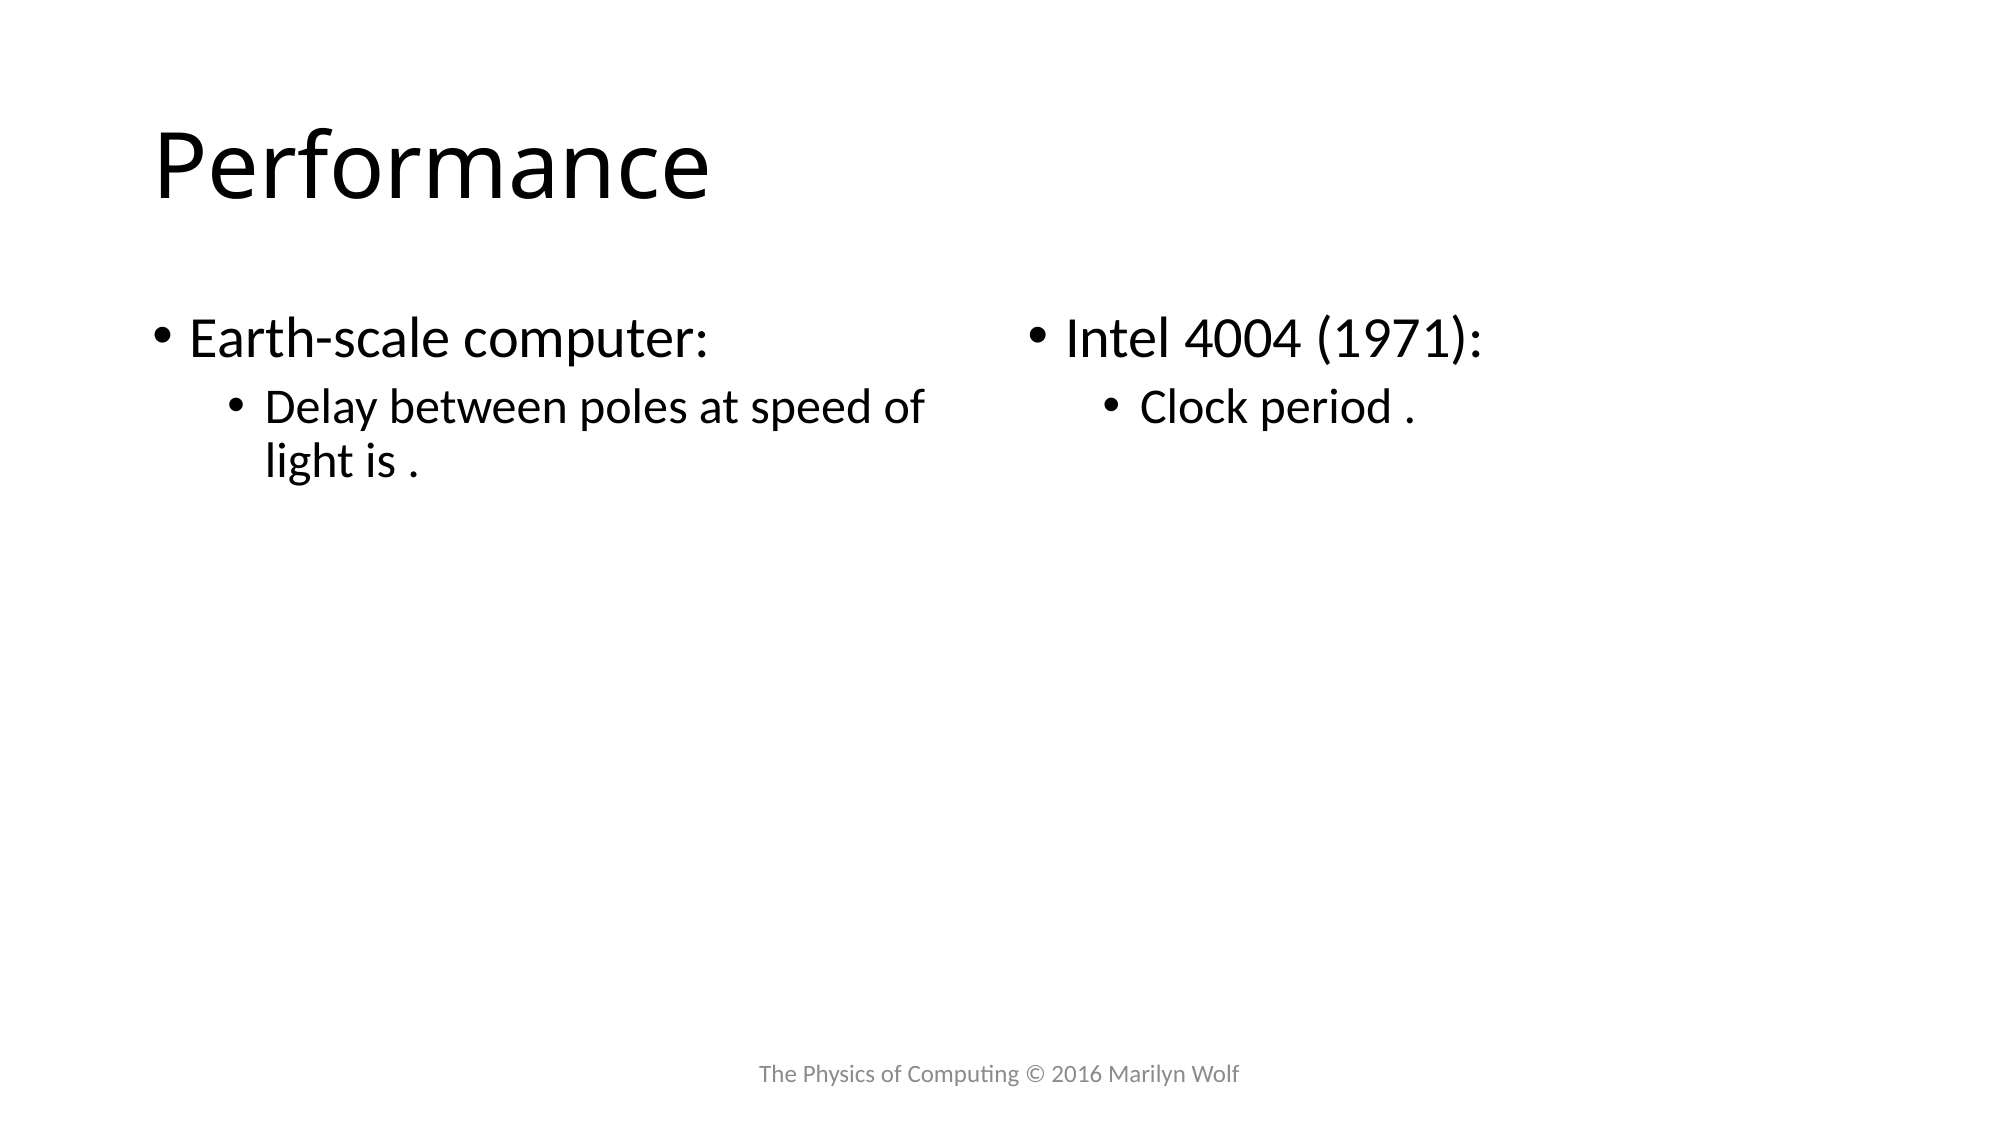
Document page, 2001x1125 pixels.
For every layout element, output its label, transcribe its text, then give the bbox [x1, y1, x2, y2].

footer The Physics of Computing © 2016 Marilyn Wolf [662, 1042, 1338, 1103]
title Performance [137, 59, 1863, 278]
